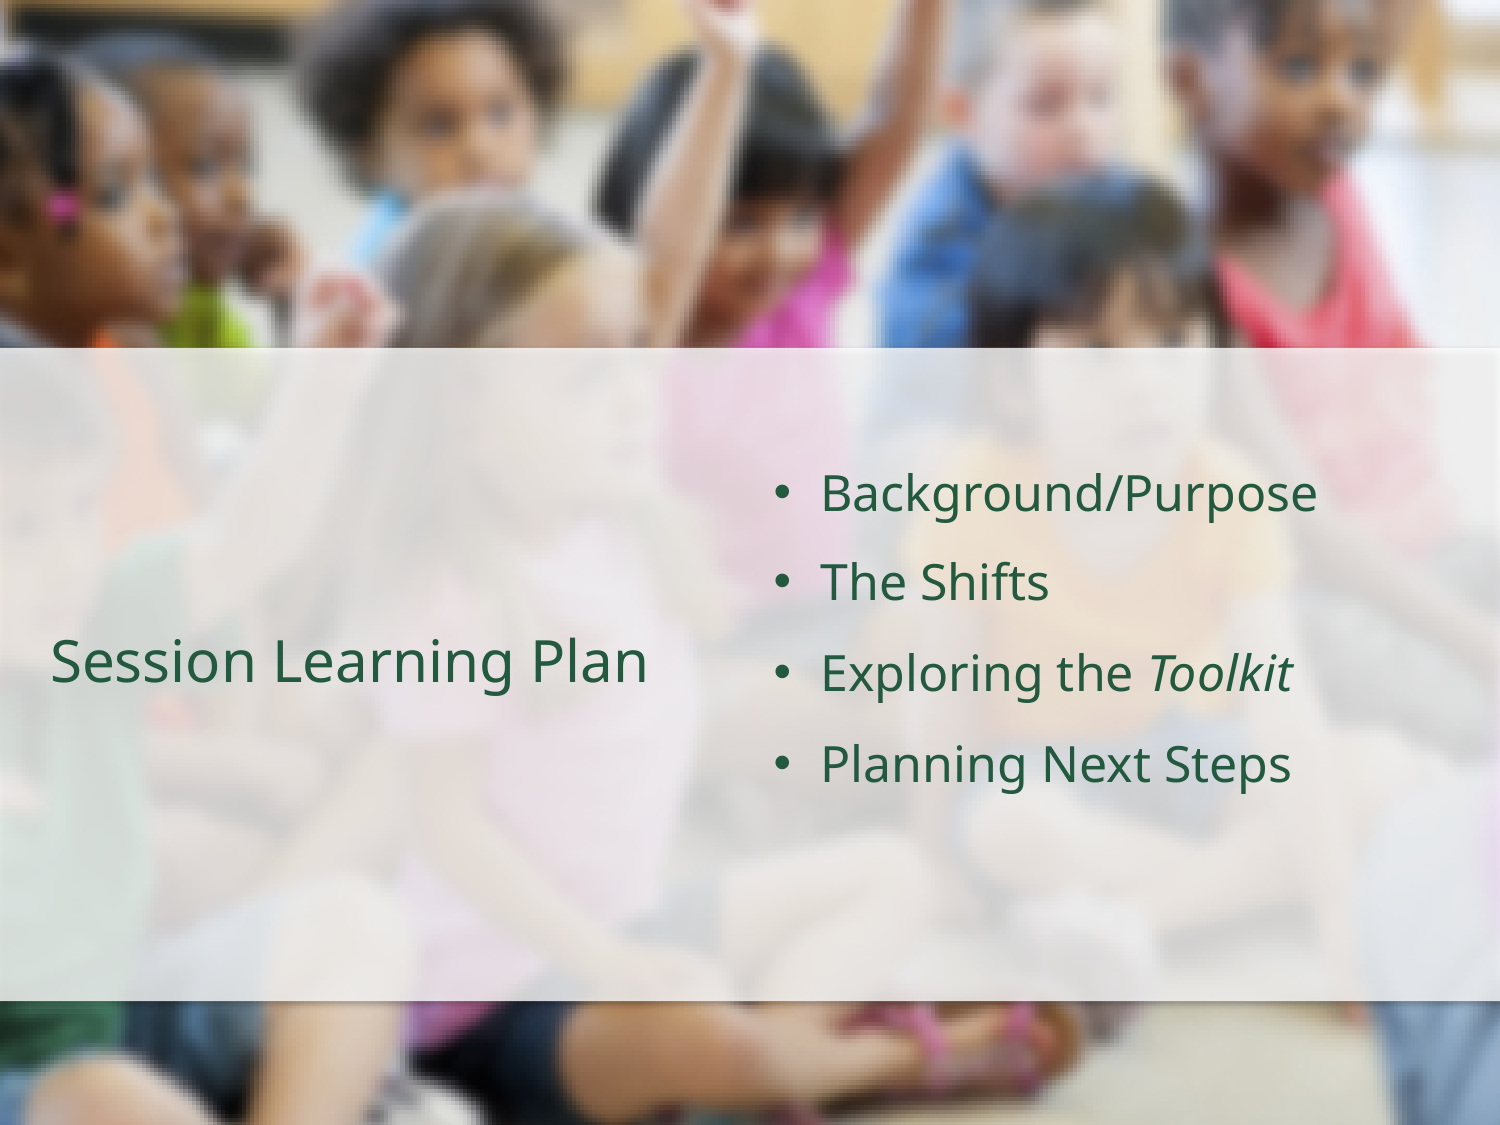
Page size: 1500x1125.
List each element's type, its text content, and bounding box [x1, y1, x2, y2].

picture [0, 0, 1500, 347]
list The Shifts [758, 543, 1440, 632]
list Planning Next Steps [758, 725, 1440, 814]
list Exploring the Toolkit [758, 634, 1440, 723]
title Session Learning Plan [35, 565, 696, 753]
picture [0, 1002, 1500, 1125]
list Background/Purpose [758, 454, 1440, 543]
